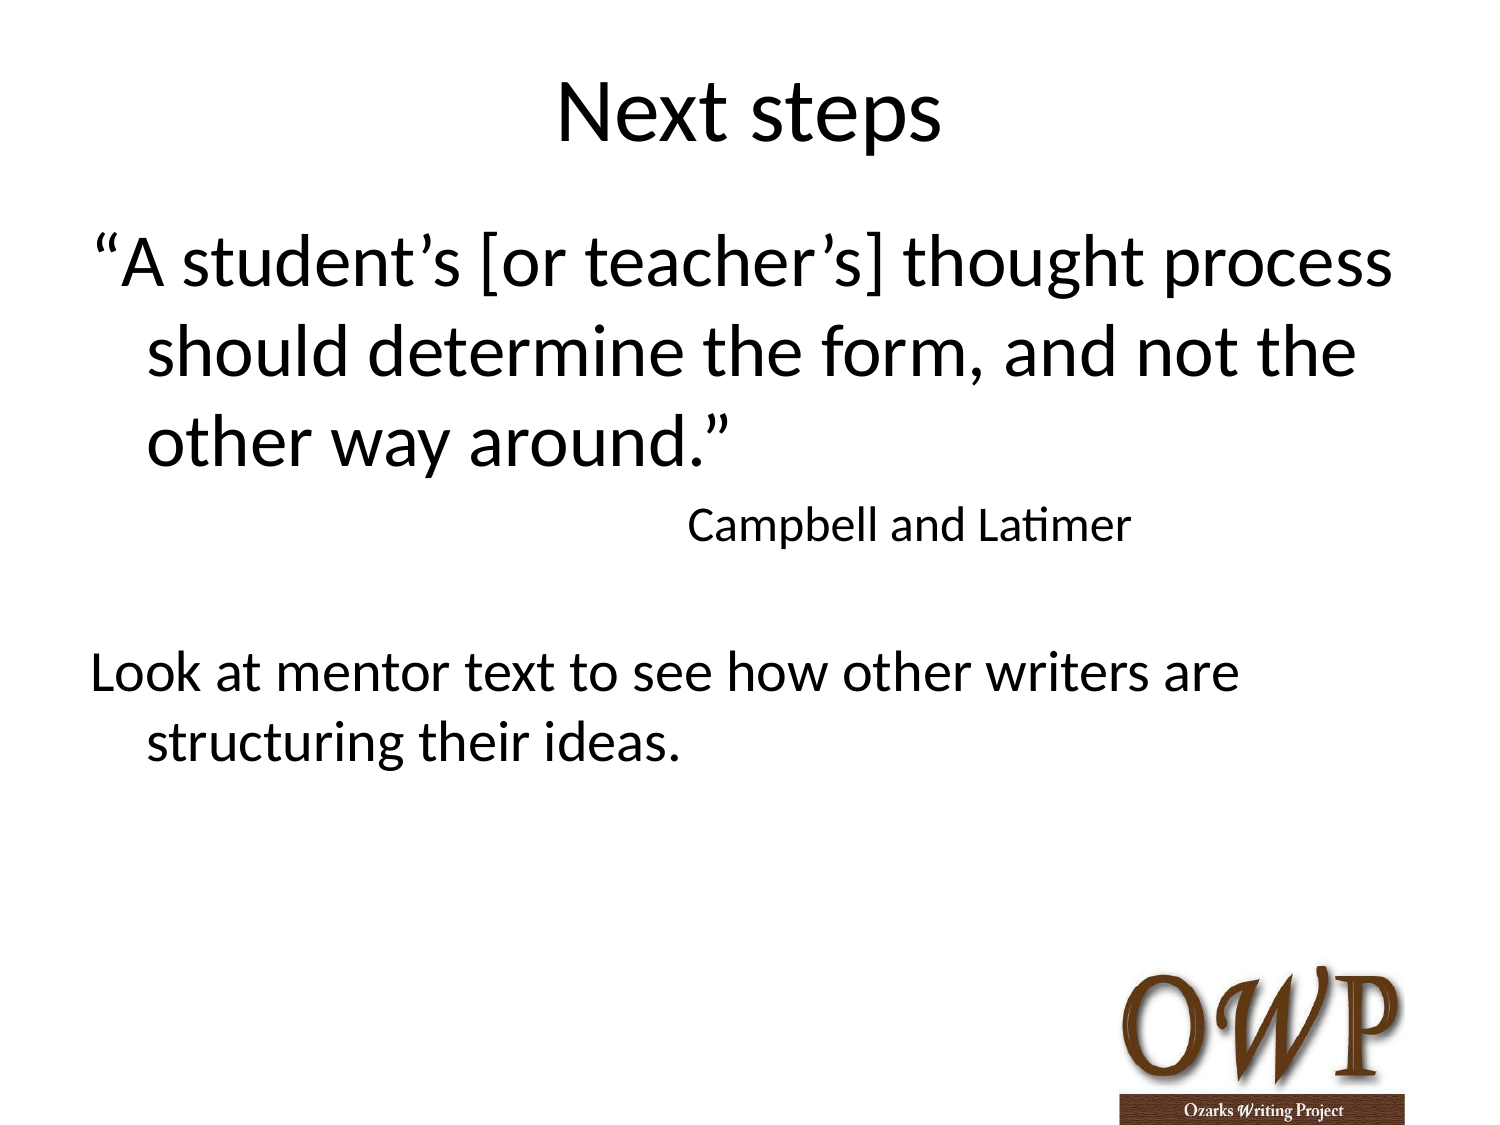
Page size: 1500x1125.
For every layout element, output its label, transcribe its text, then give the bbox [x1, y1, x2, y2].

title Next steps [75, 33, 1425, 175]
picture [1119, 957, 1405, 1125]
list “A student’s [or teacher’s] thought process should determine the form, and not the other way around.” Campbell and Latimer Look at mentor text to see how other writers are structuring their ideas. [75, 196, 1425, 808]
